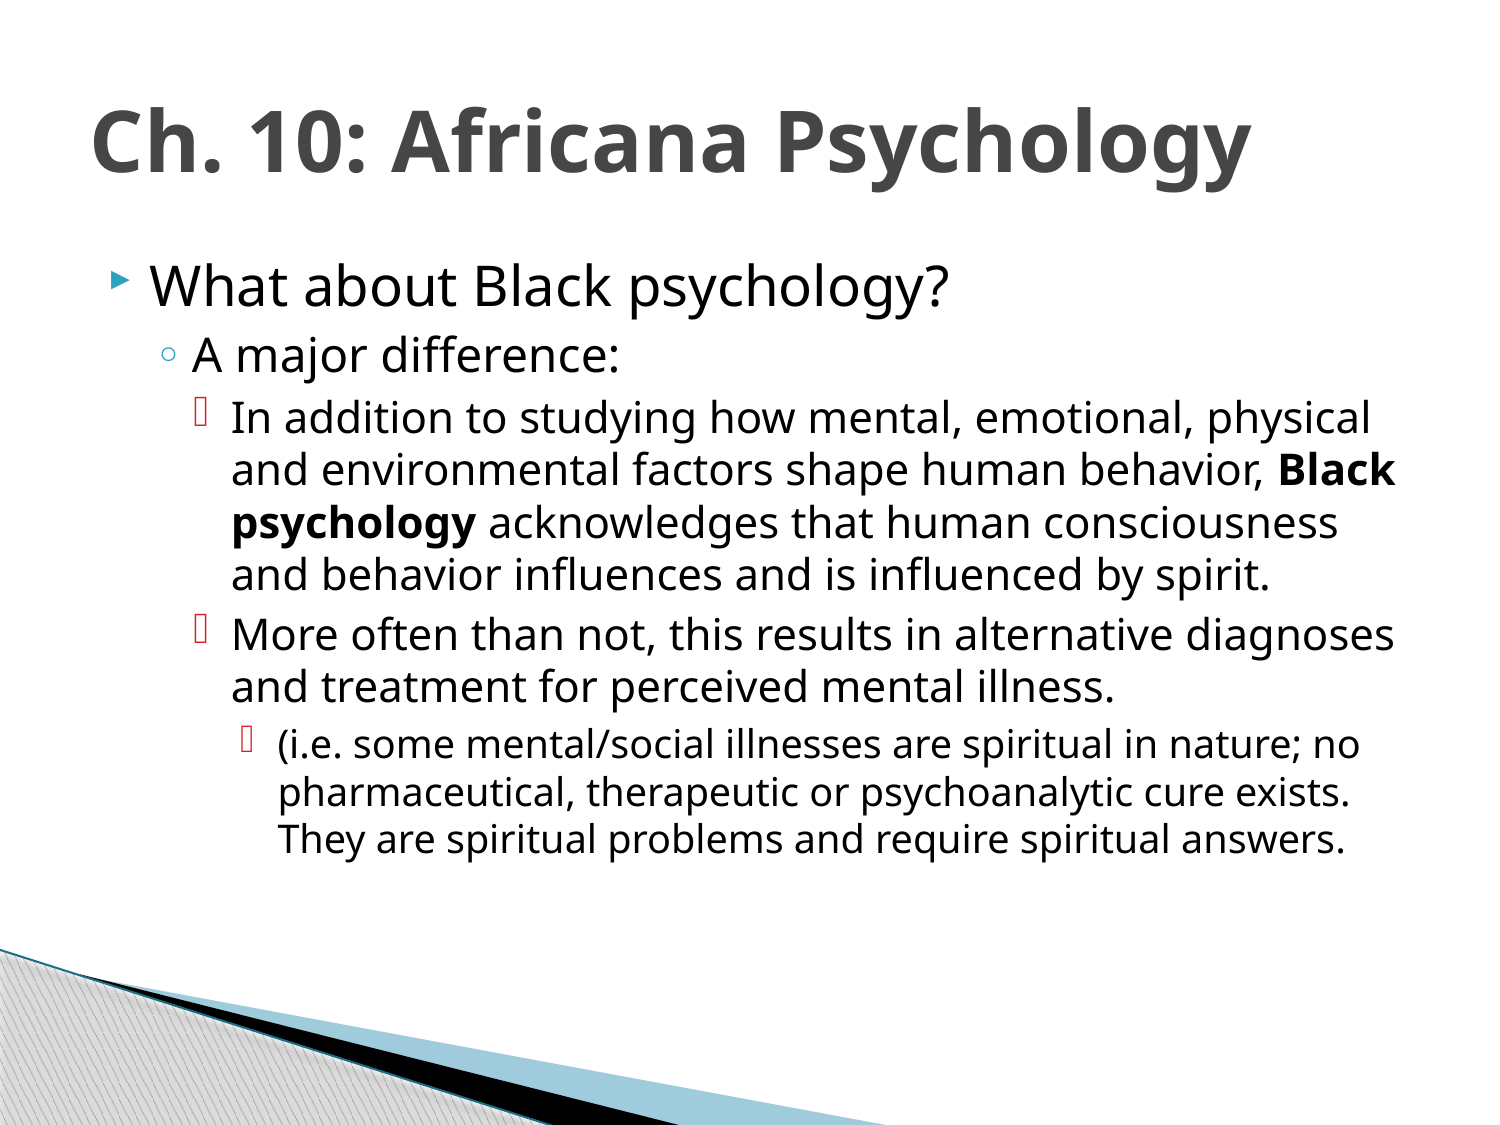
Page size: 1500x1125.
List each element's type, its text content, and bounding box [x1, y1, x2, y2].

title Ch. 10: Africana Psychology [75, 45, 1425, 233]
list What about Black psychology? A major difference: In addition to studying how mental, emotional, physical and environmental factors shape human behavior, Black psychology acknowledges that human consciousness and behavior influences and is influenced by spirit. More often than not, this results in alternative diagnoses and treatment for perceived mental illness. (i.e. some mental/social illnesses are spiritual in nature; no pharmaceutical, therapeutic or psychoanalytic cure exists. They are spiritual problems and require spiritual answers. [74, 242, 1426, 986]
